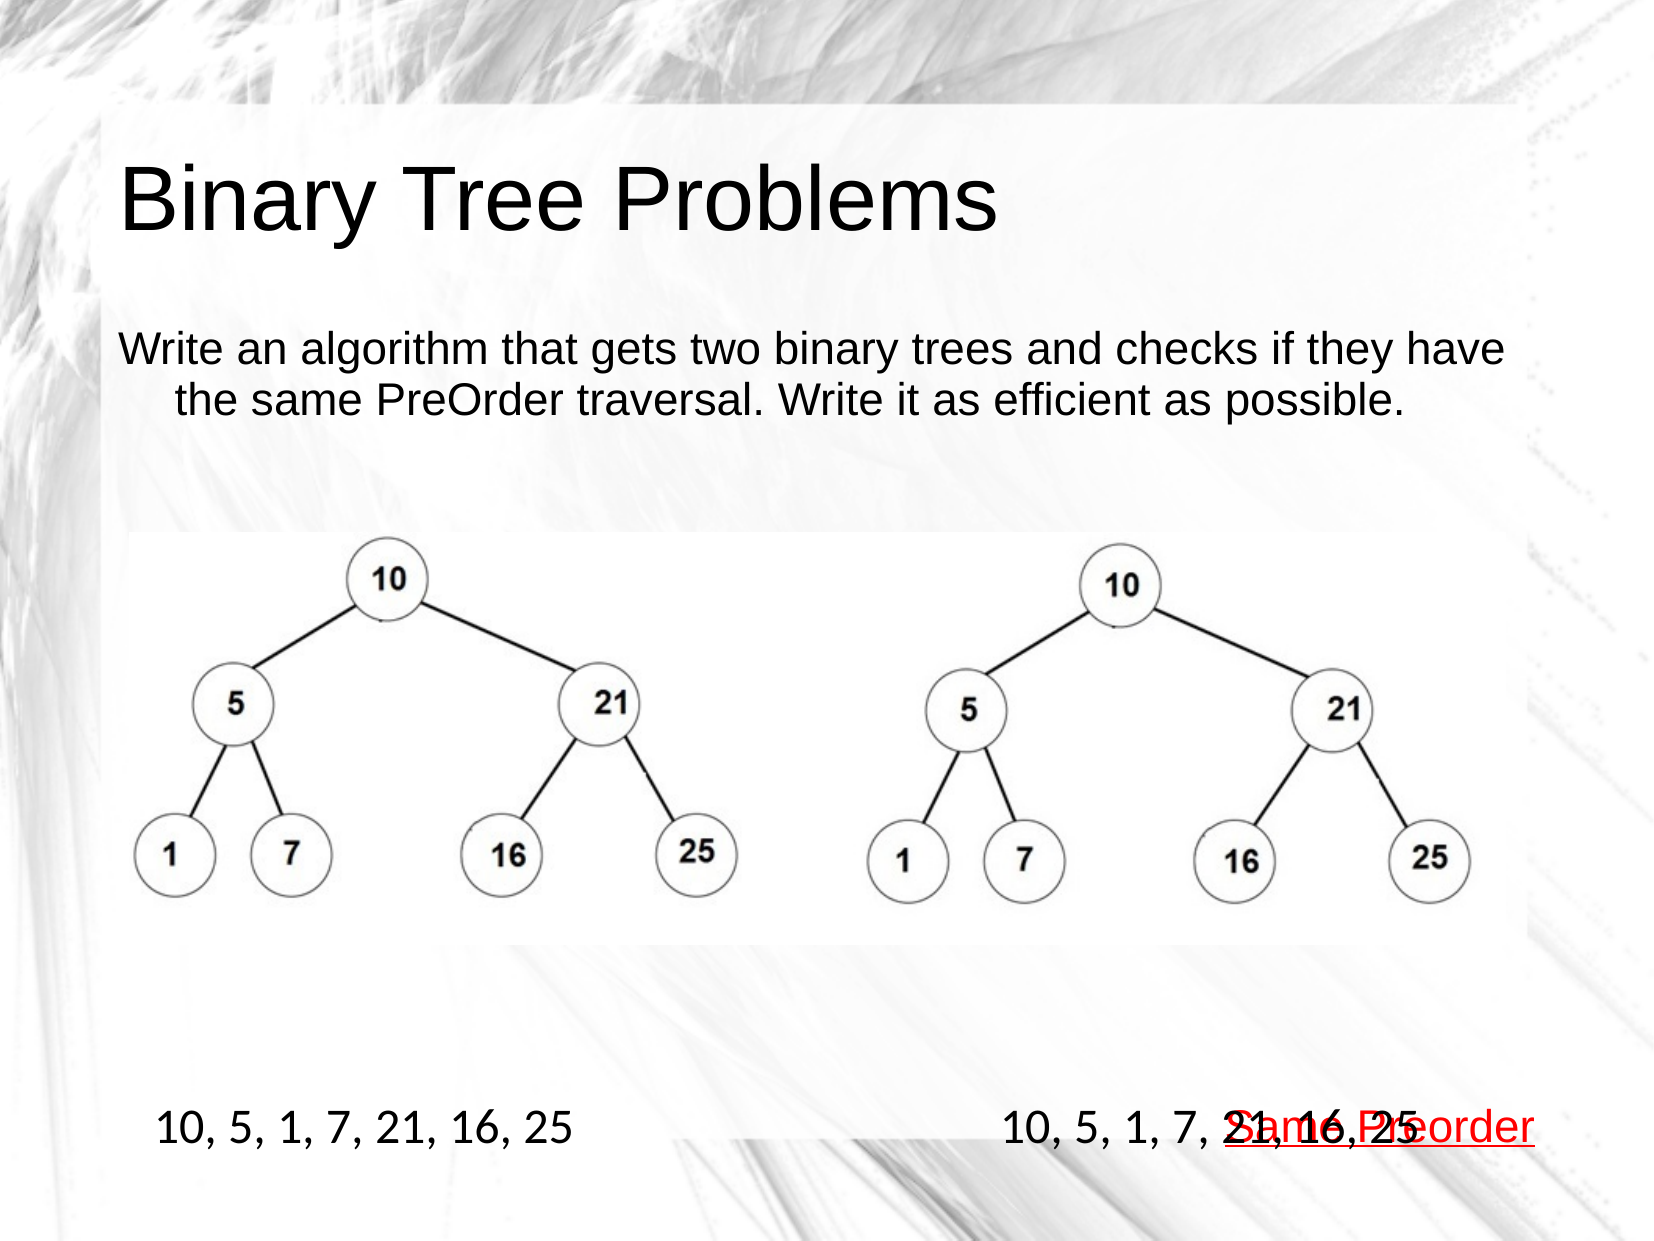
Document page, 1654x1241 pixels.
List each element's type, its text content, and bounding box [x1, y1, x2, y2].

list Write an algorithm that gets two binary trees and checks if they have the same PreOrder traversal. Write it as efficient as possible. Same Preorder [118, 319, 1571, 1109]
title Binary Tree Problems [118, 93, 1506, 299]
text_box 10, 5, 1, 7, 21, 16, 25 [985, 1091, 1444, 1162]
text_box 10, 5, 1, 7, 21, 16, 25 [139, 1091, 598, 1162]
picture [0, 0, 1654, 1241]
